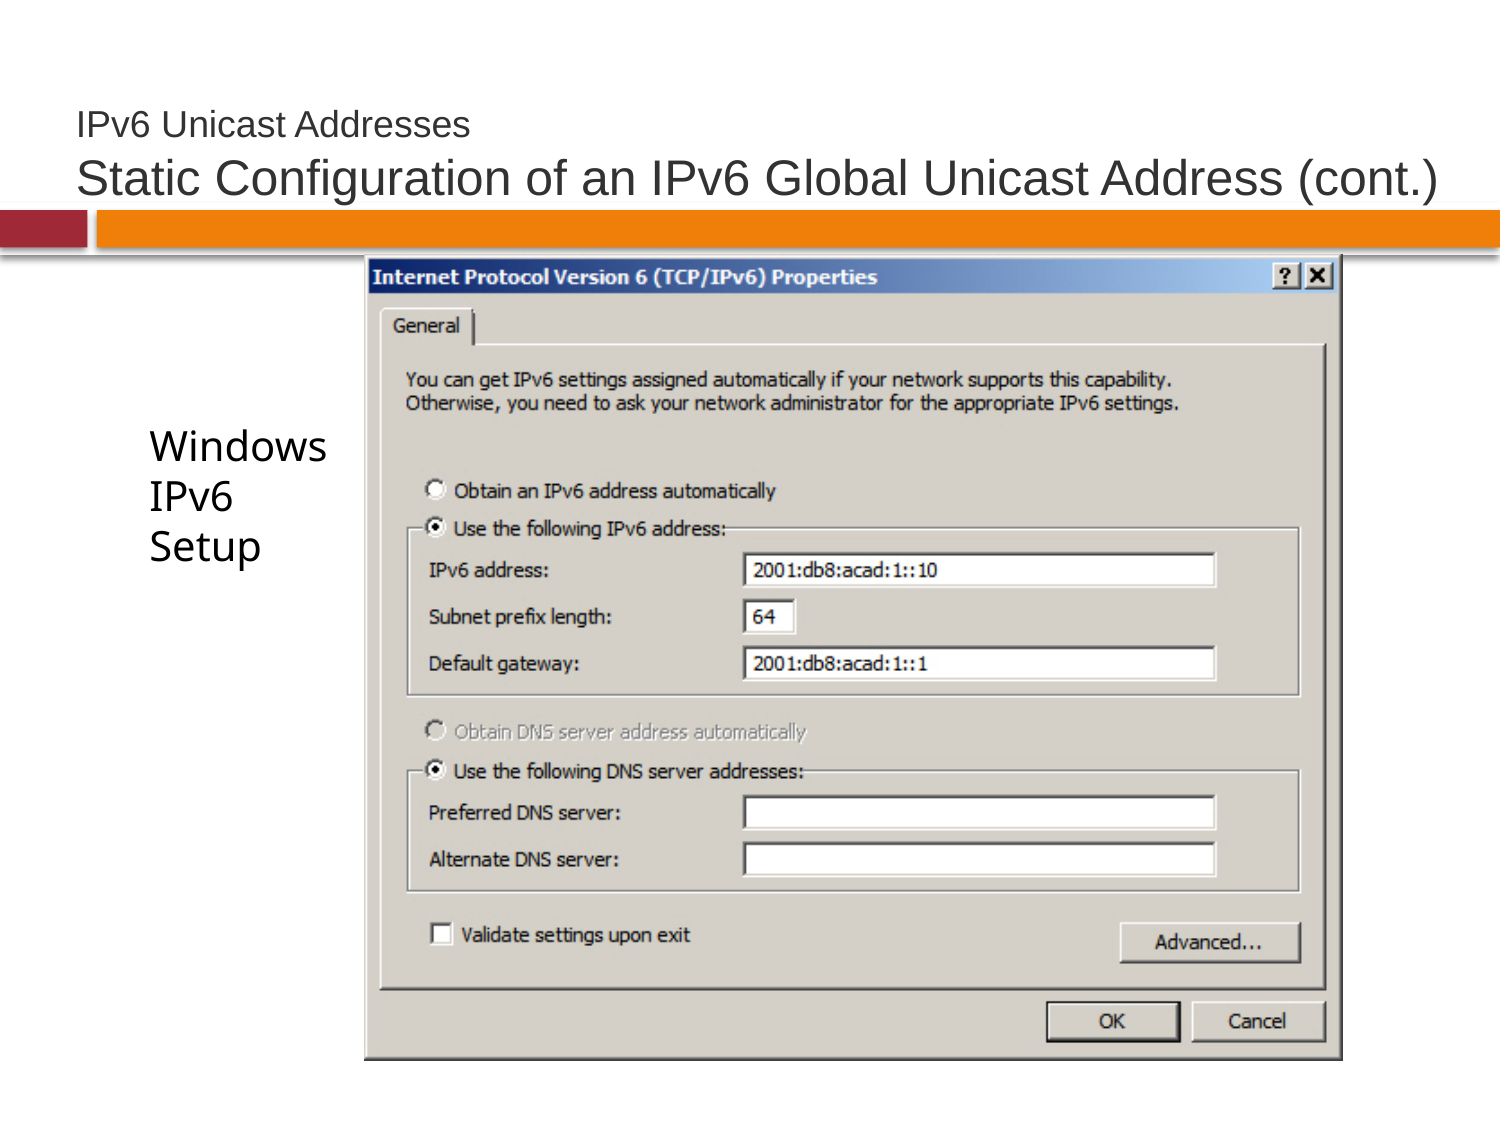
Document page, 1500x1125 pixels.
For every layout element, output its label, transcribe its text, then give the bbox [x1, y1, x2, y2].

picture [364, 254, 1343, 1061]
title IPv6 Unicast Addresses Static Configuration of an IPv6 Global Unicast Address (cont.) [61, 84, 1500, 222]
text_box Windows IPv6 Setup [134, 412, 358, 578]
